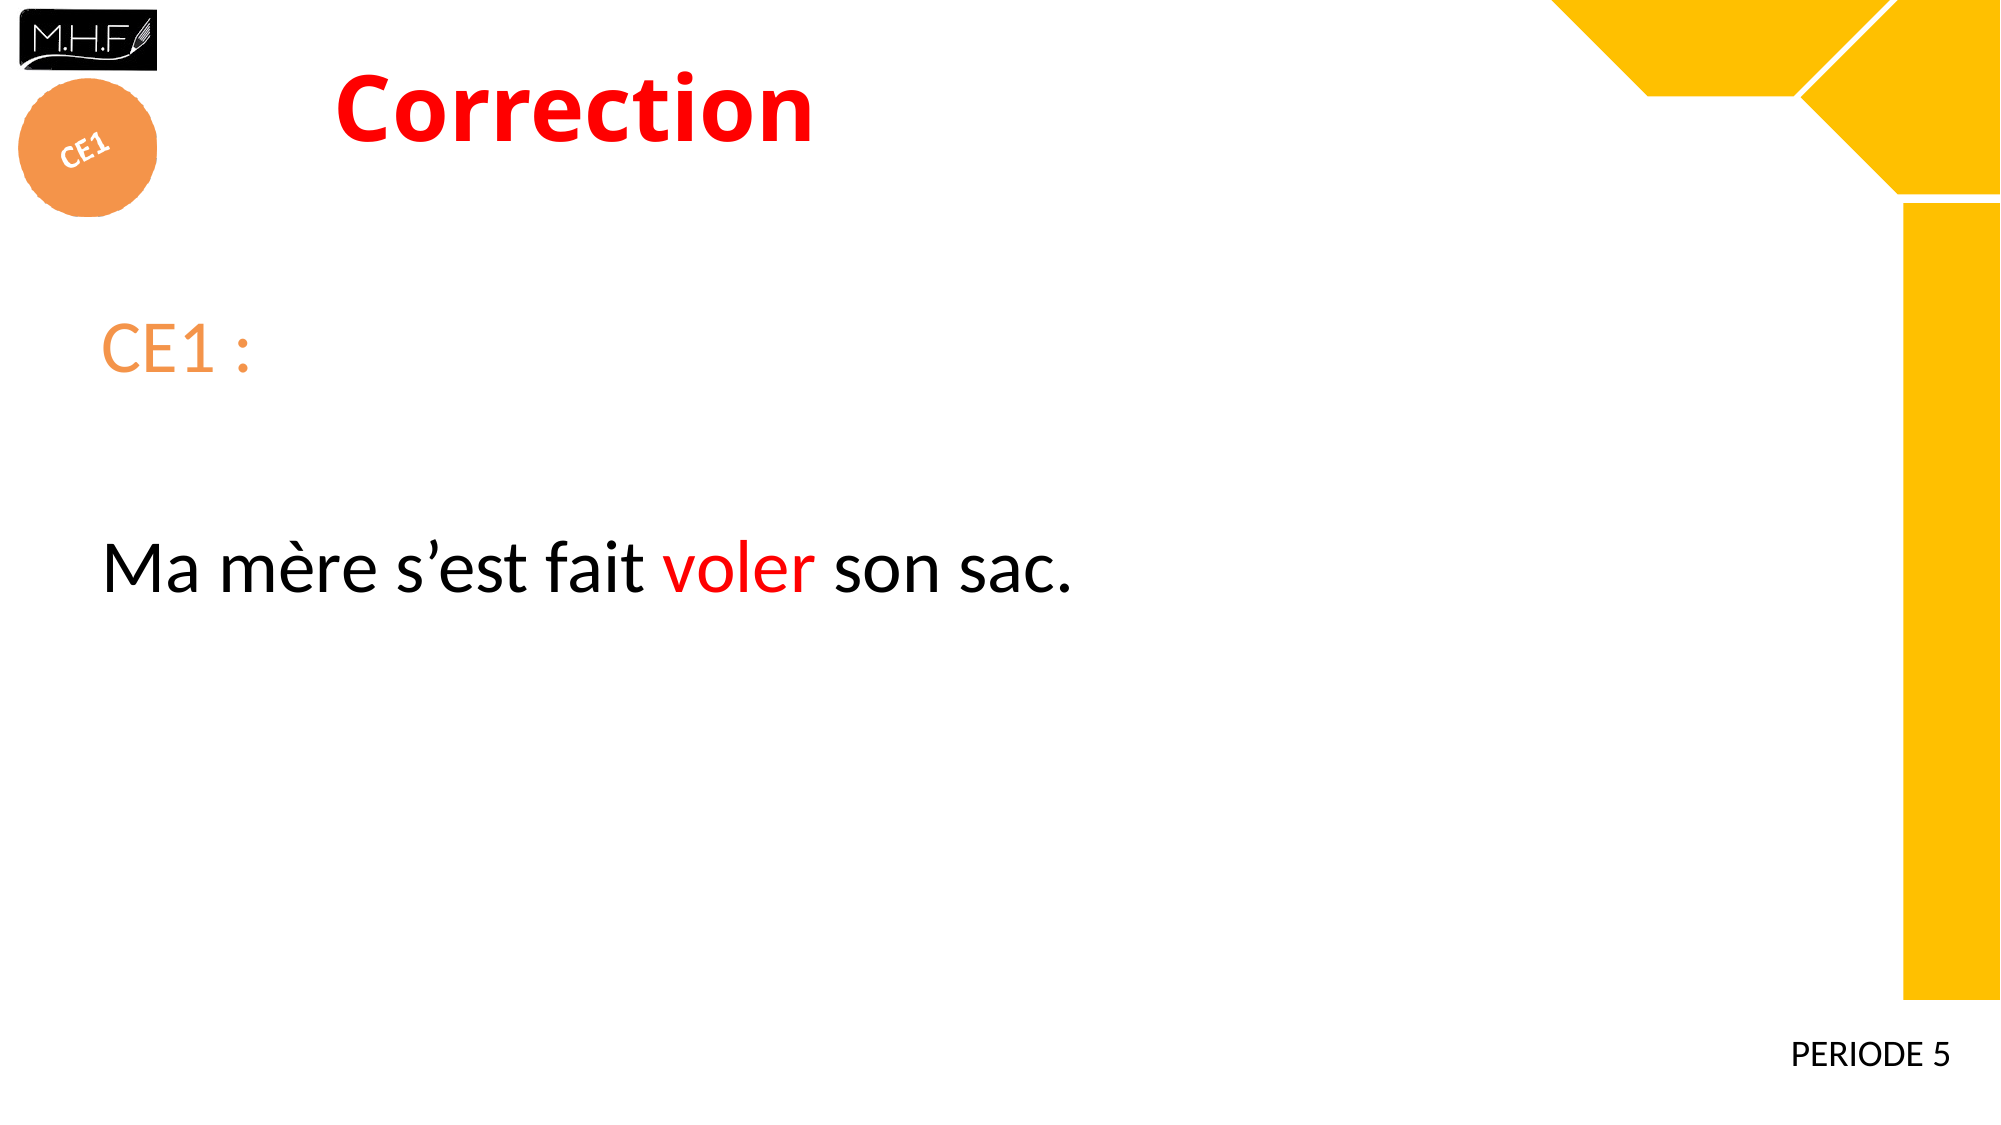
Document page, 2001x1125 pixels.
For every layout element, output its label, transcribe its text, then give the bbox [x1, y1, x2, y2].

picture [16, 7, 157, 74]
list CE1 : Ma mère s’est fait voler son sac. [86, 300, 1748, 1015]
text_box [1549, 0, 1892, 98]
text_box [1799, 0, 2000, 196]
picture [18, 78, 157, 218]
title Correction [318, 3, 1865, 221]
text_box [1902, 202, 2000, 1001]
text_box PERIODE 5 [1362, 1021, 1967, 1125]
